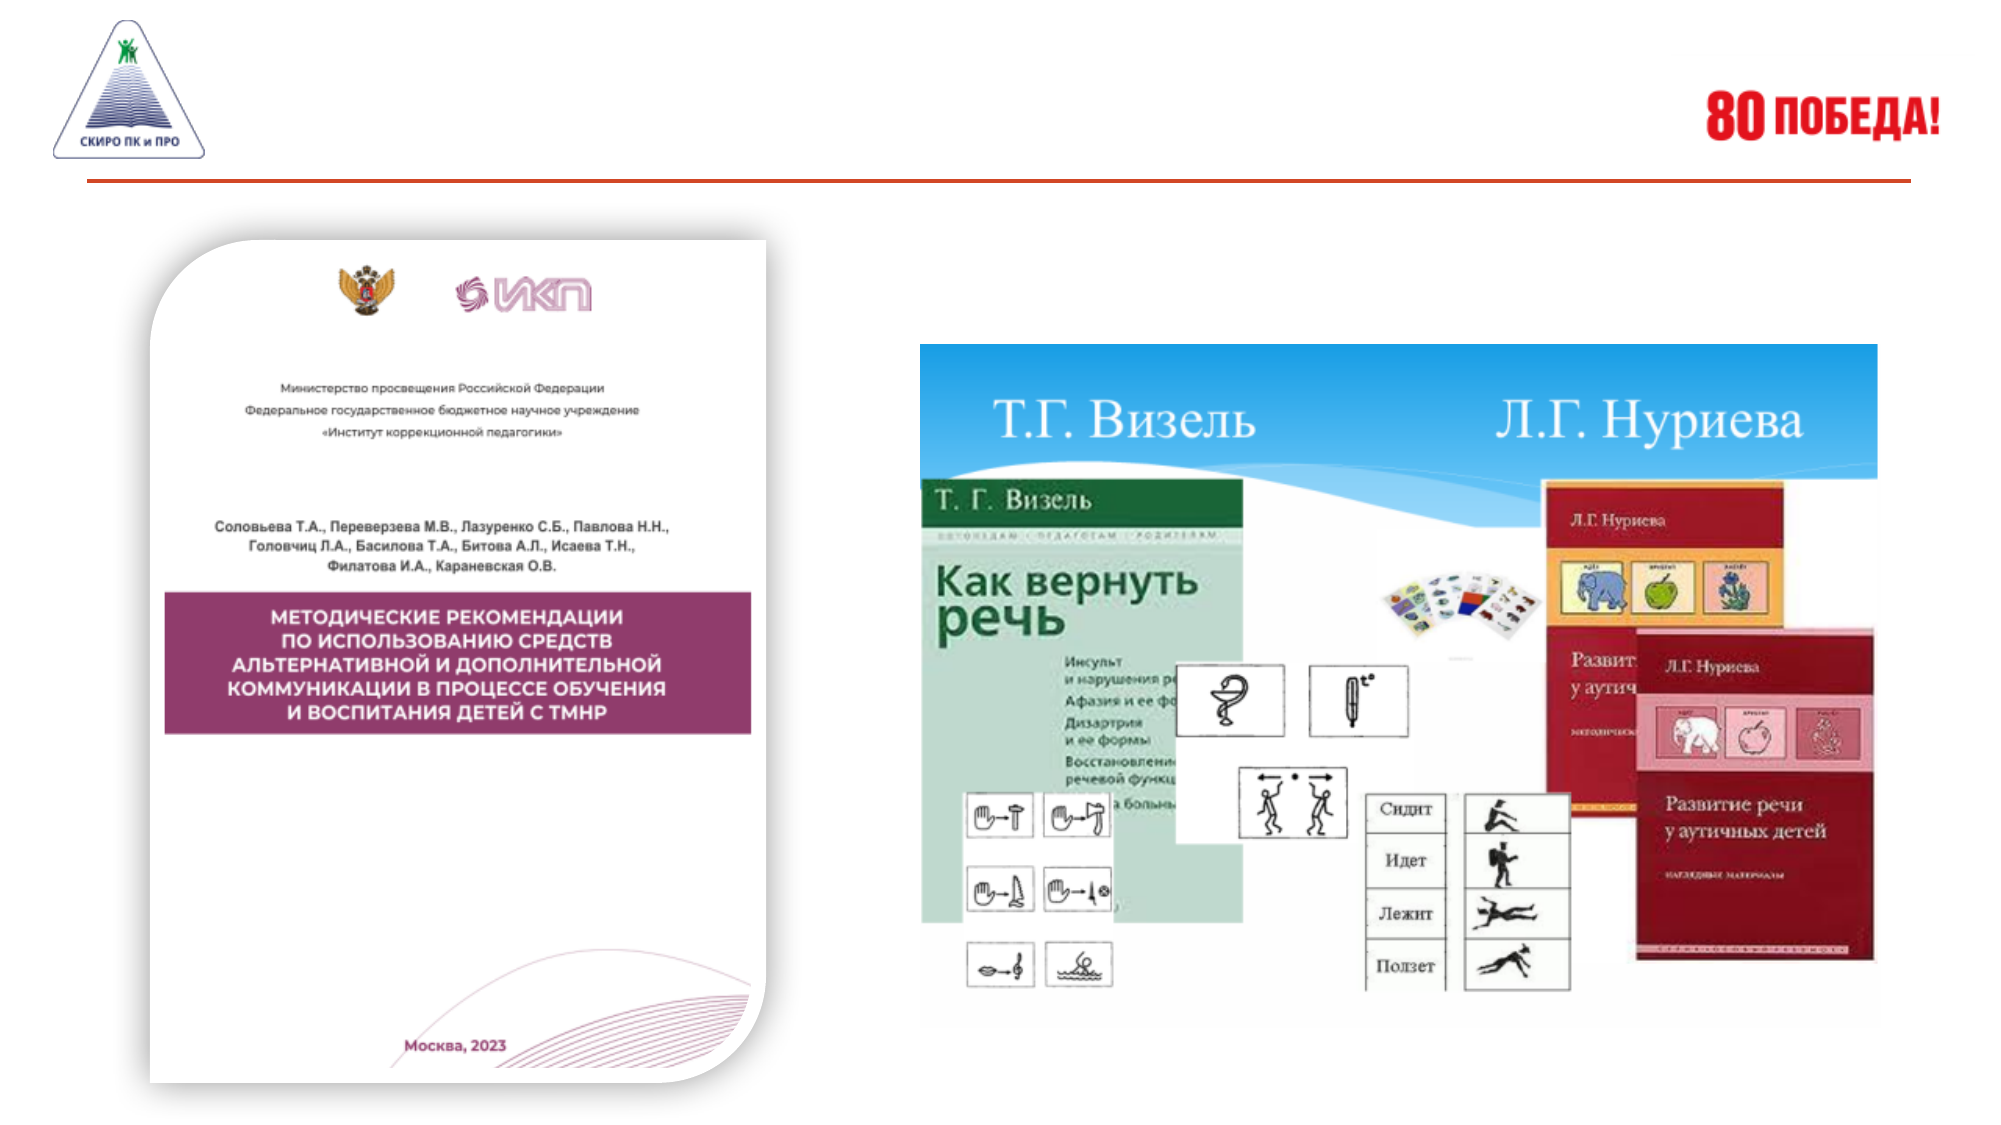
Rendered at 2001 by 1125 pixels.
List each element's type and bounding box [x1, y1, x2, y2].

picture [920, 344, 1881, 1028]
picture [1671, 54, 1975, 177]
picture [157, 247, 759, 1076]
picture [53, 20, 205, 159]
